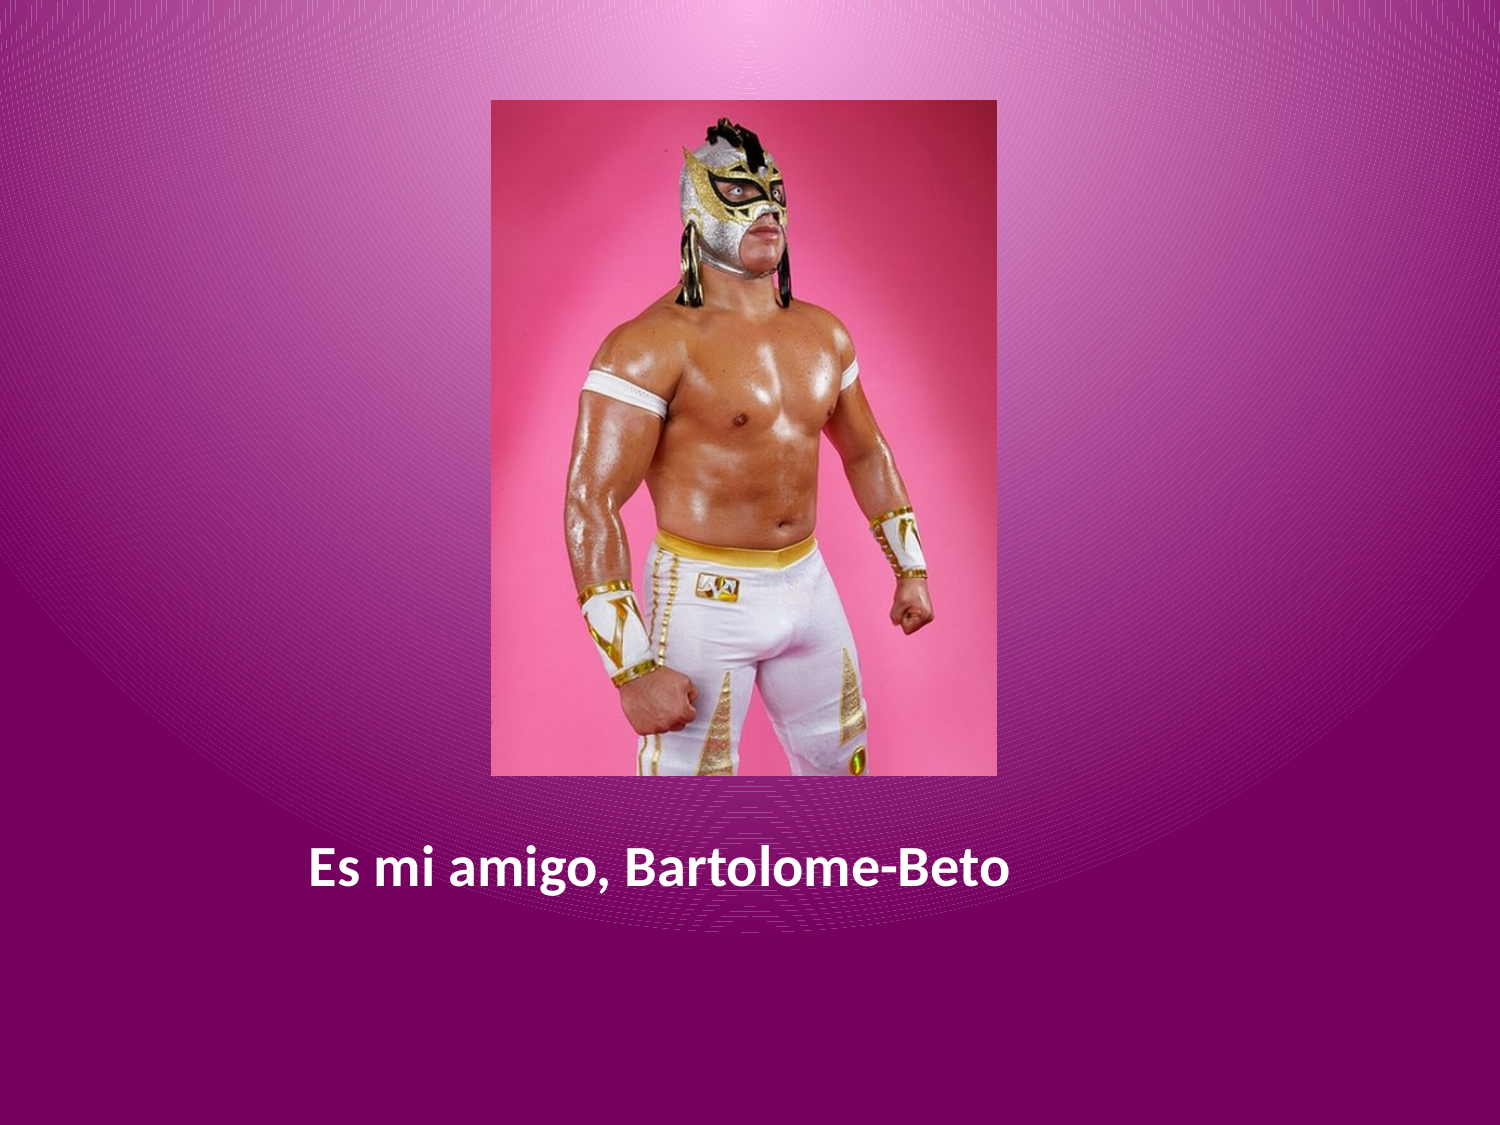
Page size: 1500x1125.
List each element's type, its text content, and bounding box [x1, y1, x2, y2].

title Es mi amigo, Bartolome-Beto [294, 787, 1194, 906]
picture [293, 100, 1195, 776]
